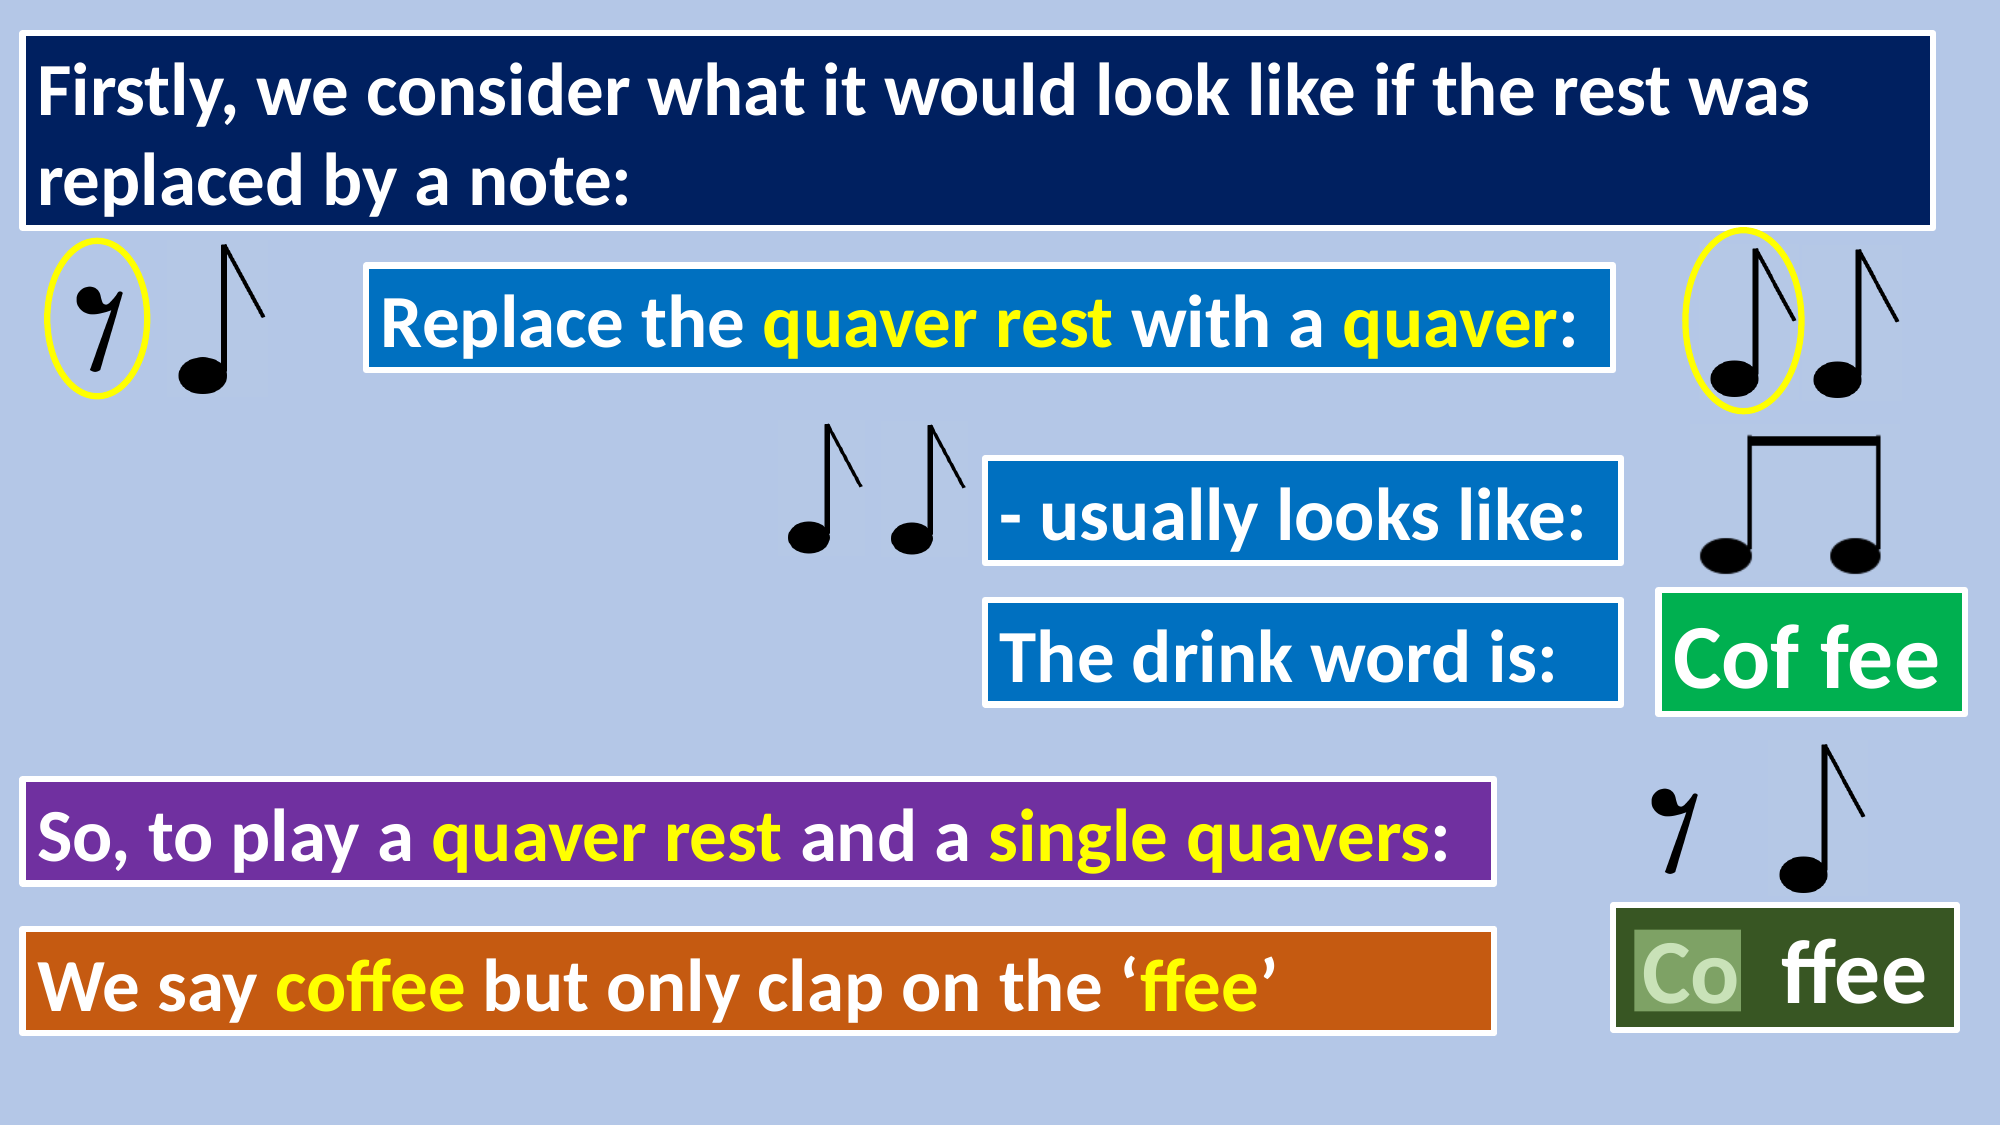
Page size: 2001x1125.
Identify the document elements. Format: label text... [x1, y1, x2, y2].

picture [881, 421, 968, 557]
picture [1649, 786, 1700, 878]
picture [1699, 244, 1799, 400]
text_box Firstly, we consider what it would look like if the rest was replaced by a note: [22, 33, 1934, 228]
text_box We say coffee but only clap on the ‘ffee’ [22, 928, 1495, 1034]
text_box [46, 239, 149, 398]
text_box Co ffee [1613, 905, 1957, 1030]
text_box Cof fee [1658, 589, 1965, 715]
picture [1689, 424, 1900, 581]
picture [1802, 245, 1902, 401]
text_box [1684, 260, 1699, 382]
text_box - usually looks like: [984, 458, 1622, 564]
picture [167, 240, 268, 397]
picture [778, 420, 865, 556]
picture [1768, 740, 1868, 896]
text_box The drink word is: [984, 599, 1622, 705]
text_box Replace the quaver rest with a quaver: [366, 265, 1614, 371]
text_box [1713, 400, 1773, 413]
text_box [1633, 928, 1742, 1012]
text_box So, to play a quaver rest and a single quavers: [22, 778, 1495, 884]
text_box [1711, 229, 1776, 244]
picture [74, 284, 125, 376]
